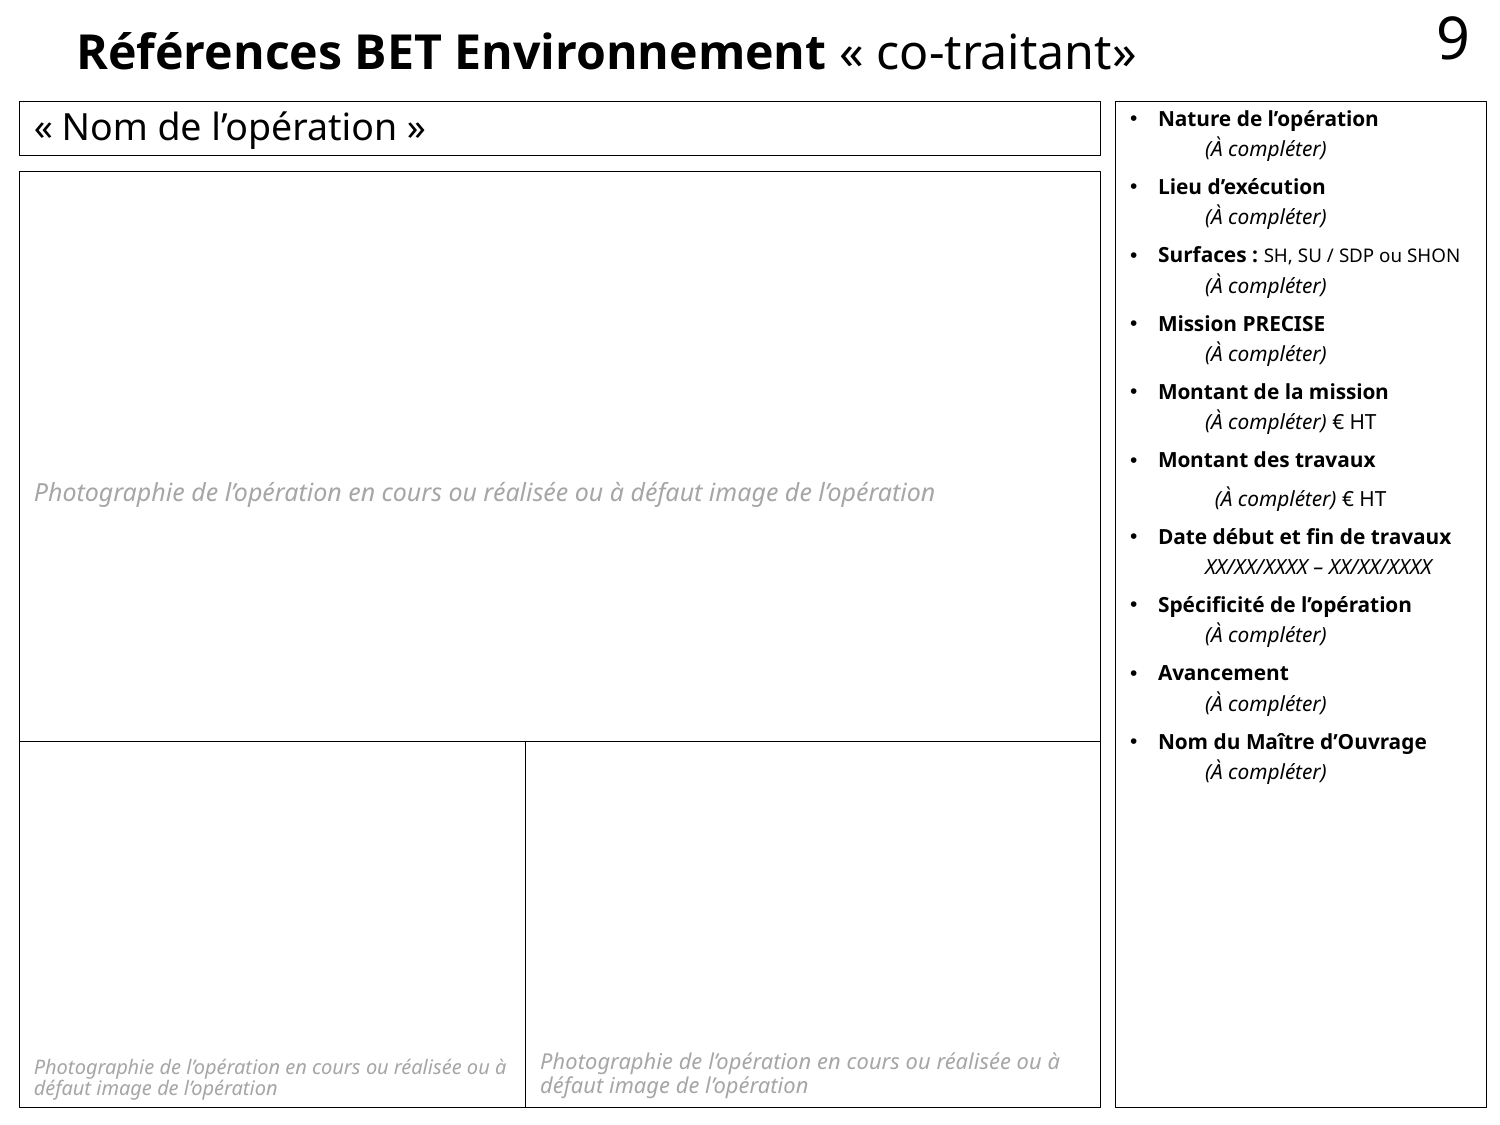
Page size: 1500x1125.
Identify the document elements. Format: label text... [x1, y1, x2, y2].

list « Nom de l’opération » [18, 106, 1101, 156]
text_box Photographie de l’opération en cours ou réalisée ou à défaut image de l’opération [18, 741, 525, 1108]
list Nature de l’opération (À compléter) Lieu d’exécution (À compléter) Surfaces : SH, SU / SDP ou SHON (À compléter) Mission PRECISE (À compléter) Montant de la mission (À compléter) € HT Montant des travaux (À compléter) € HT Date début et fin de travaux XX/XX/XXXX – XX/XX/XXXX Spécificité de l’opération (À compléter) Avancement (À compléter) Nom du Maître d’Ouvrage (À compléter) [1115, 100, 1486, 1108]
list Photographie de l’opération en cours ou réalisée ou à défaut image de l’opération [18, 171, 1101, 741]
text_box Références BET Environnement « co-traitant» [0, 0, 1235, 106]
text_box Photographie de l’opération en cours ou réalisée ou à défaut image de l’opération [525, 741, 1101, 1108]
list 9 [1407, 1, 1500, 81]
